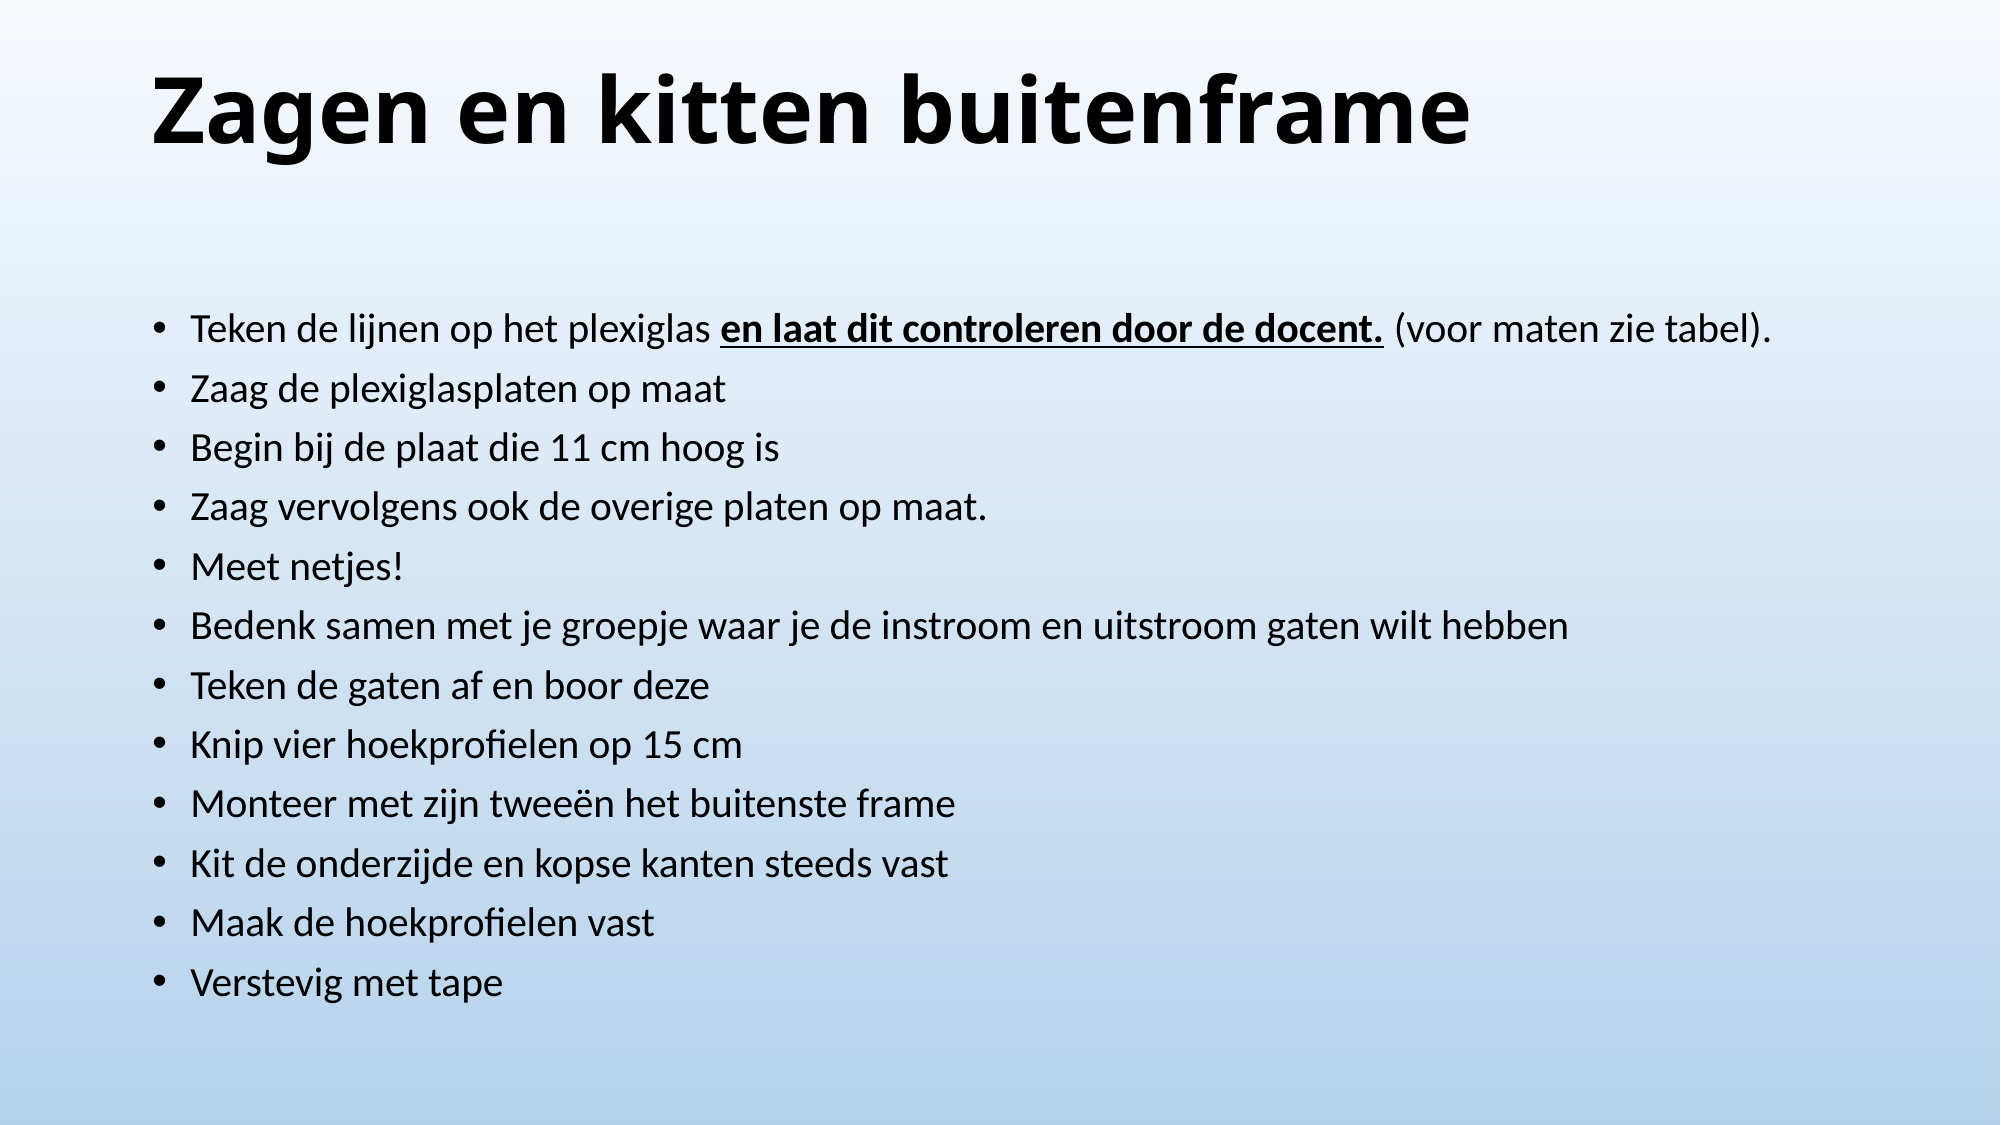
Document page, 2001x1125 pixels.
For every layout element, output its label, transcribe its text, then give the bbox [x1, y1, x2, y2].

list Teken de lijnen op het plexiglas en laat dit controleren door de docent. (voor maten zie tabel). Zaag de plexiglasplaten op maat Begin bij de plaat die 11 cm hoog is Zaag vervolgens ook de overige platen op maat. Meet netjes! Bedenk samen met je groepje waar je de instroom en uitstroom gaten wilt hebben Teken de gaten af en boor deze Knip vier hoekprofielen op 15 cm Monteer met zijn tweeën het buitenste frame Kit de onderzijde en kopse kanten steeds vast Maak de hoekprofielen vast Verstevig met tape [137, 299, 1863, 1014]
title Zagen en kitten buitenframe [137, 59, 1863, 278]
